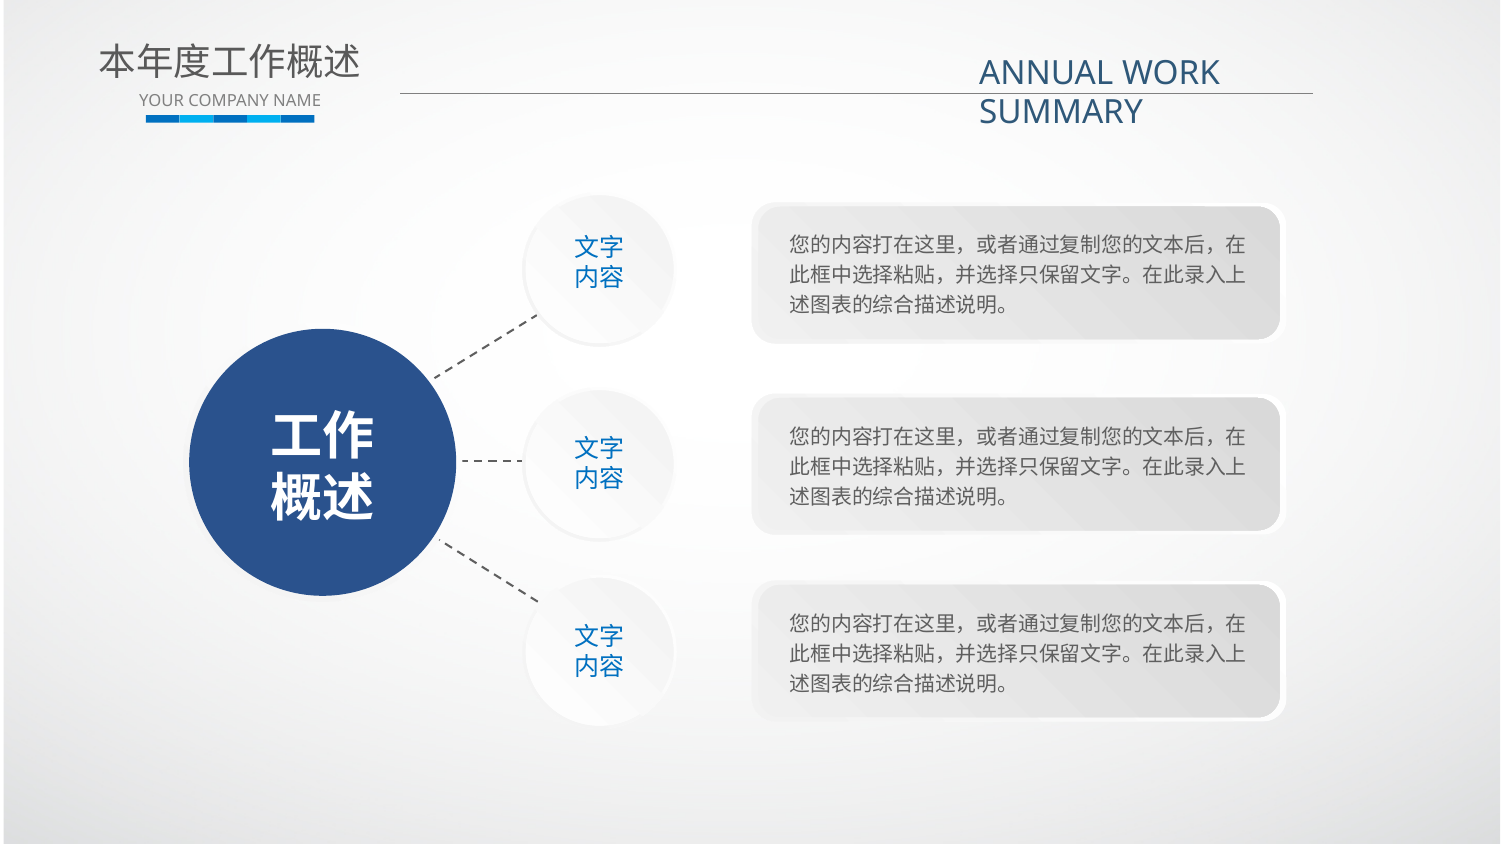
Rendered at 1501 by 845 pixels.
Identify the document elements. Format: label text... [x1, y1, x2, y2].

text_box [751, 580, 1287, 722]
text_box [751, 202, 1287, 344]
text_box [522, 574, 677, 730]
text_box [751, 393, 1287, 535]
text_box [85, 31, 376, 123]
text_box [182, 322, 463, 603]
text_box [522, 191, 677, 347]
picture [3, 0, 1501, 844]
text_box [522, 386, 677, 542]
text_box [407, 298, 574, 625]
text_box ANNUAL WORK SUMMARY [963, 42, 1388, 139]
